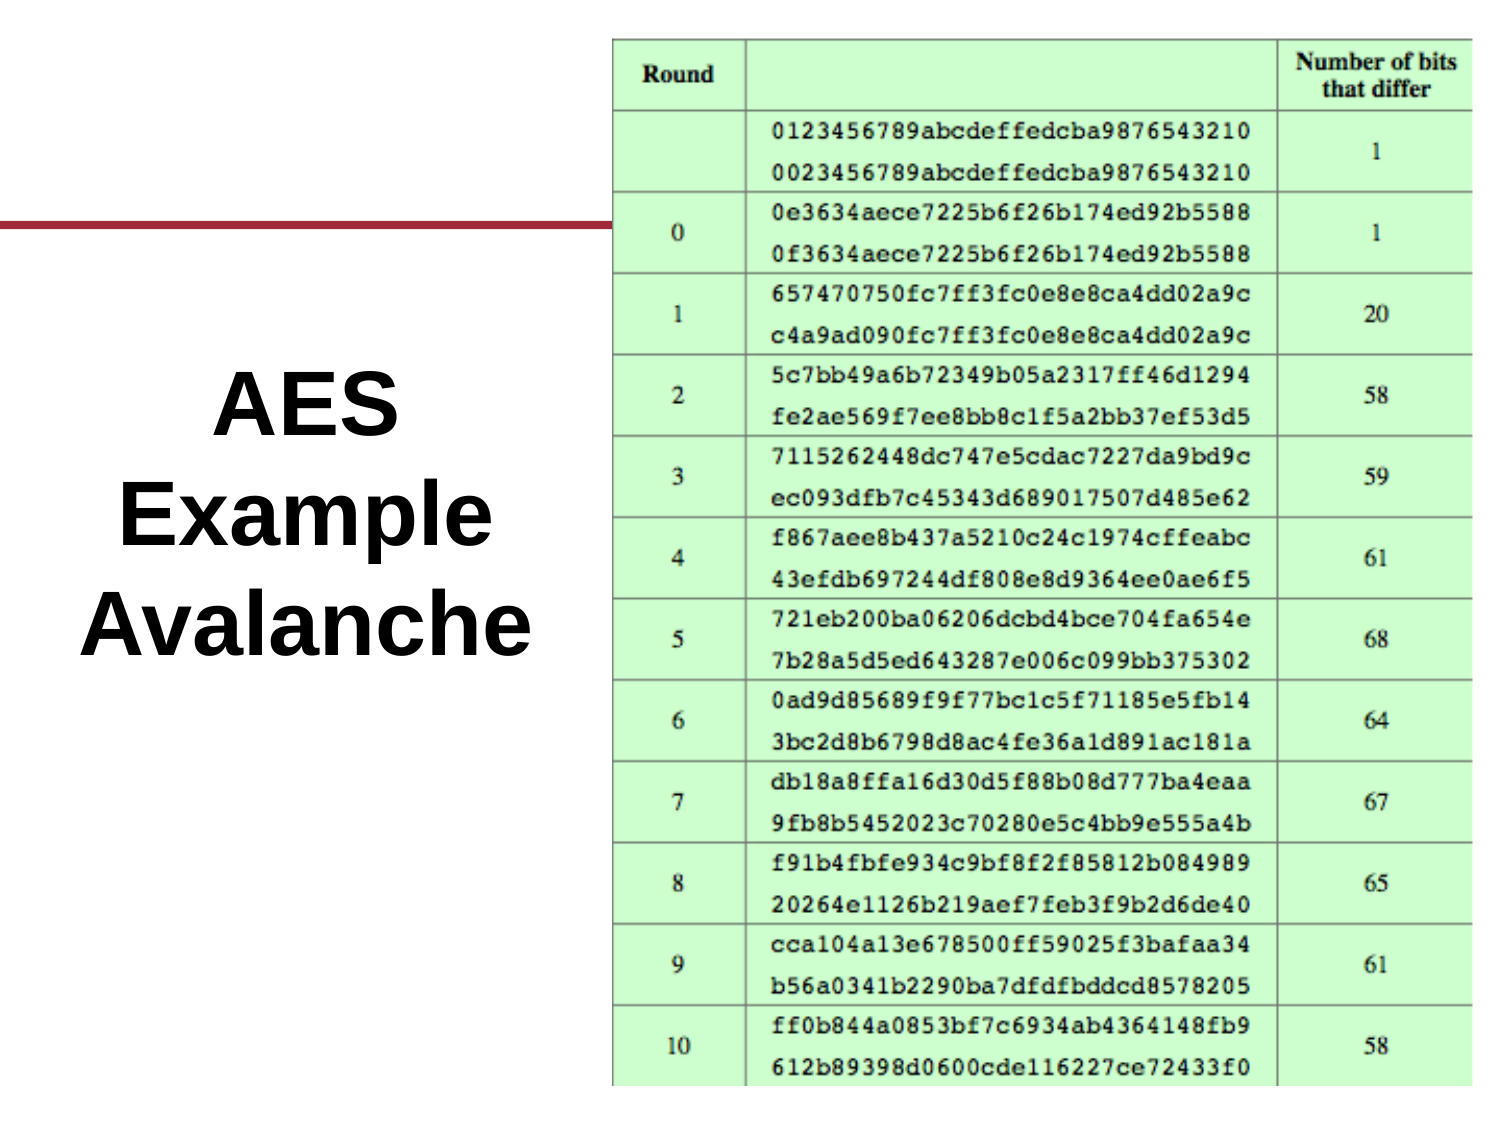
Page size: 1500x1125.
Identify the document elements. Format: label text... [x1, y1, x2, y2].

picture [612, 37, 1476, 1086]
text_box AES Example Avalanche [24, 50, 588, 967]
